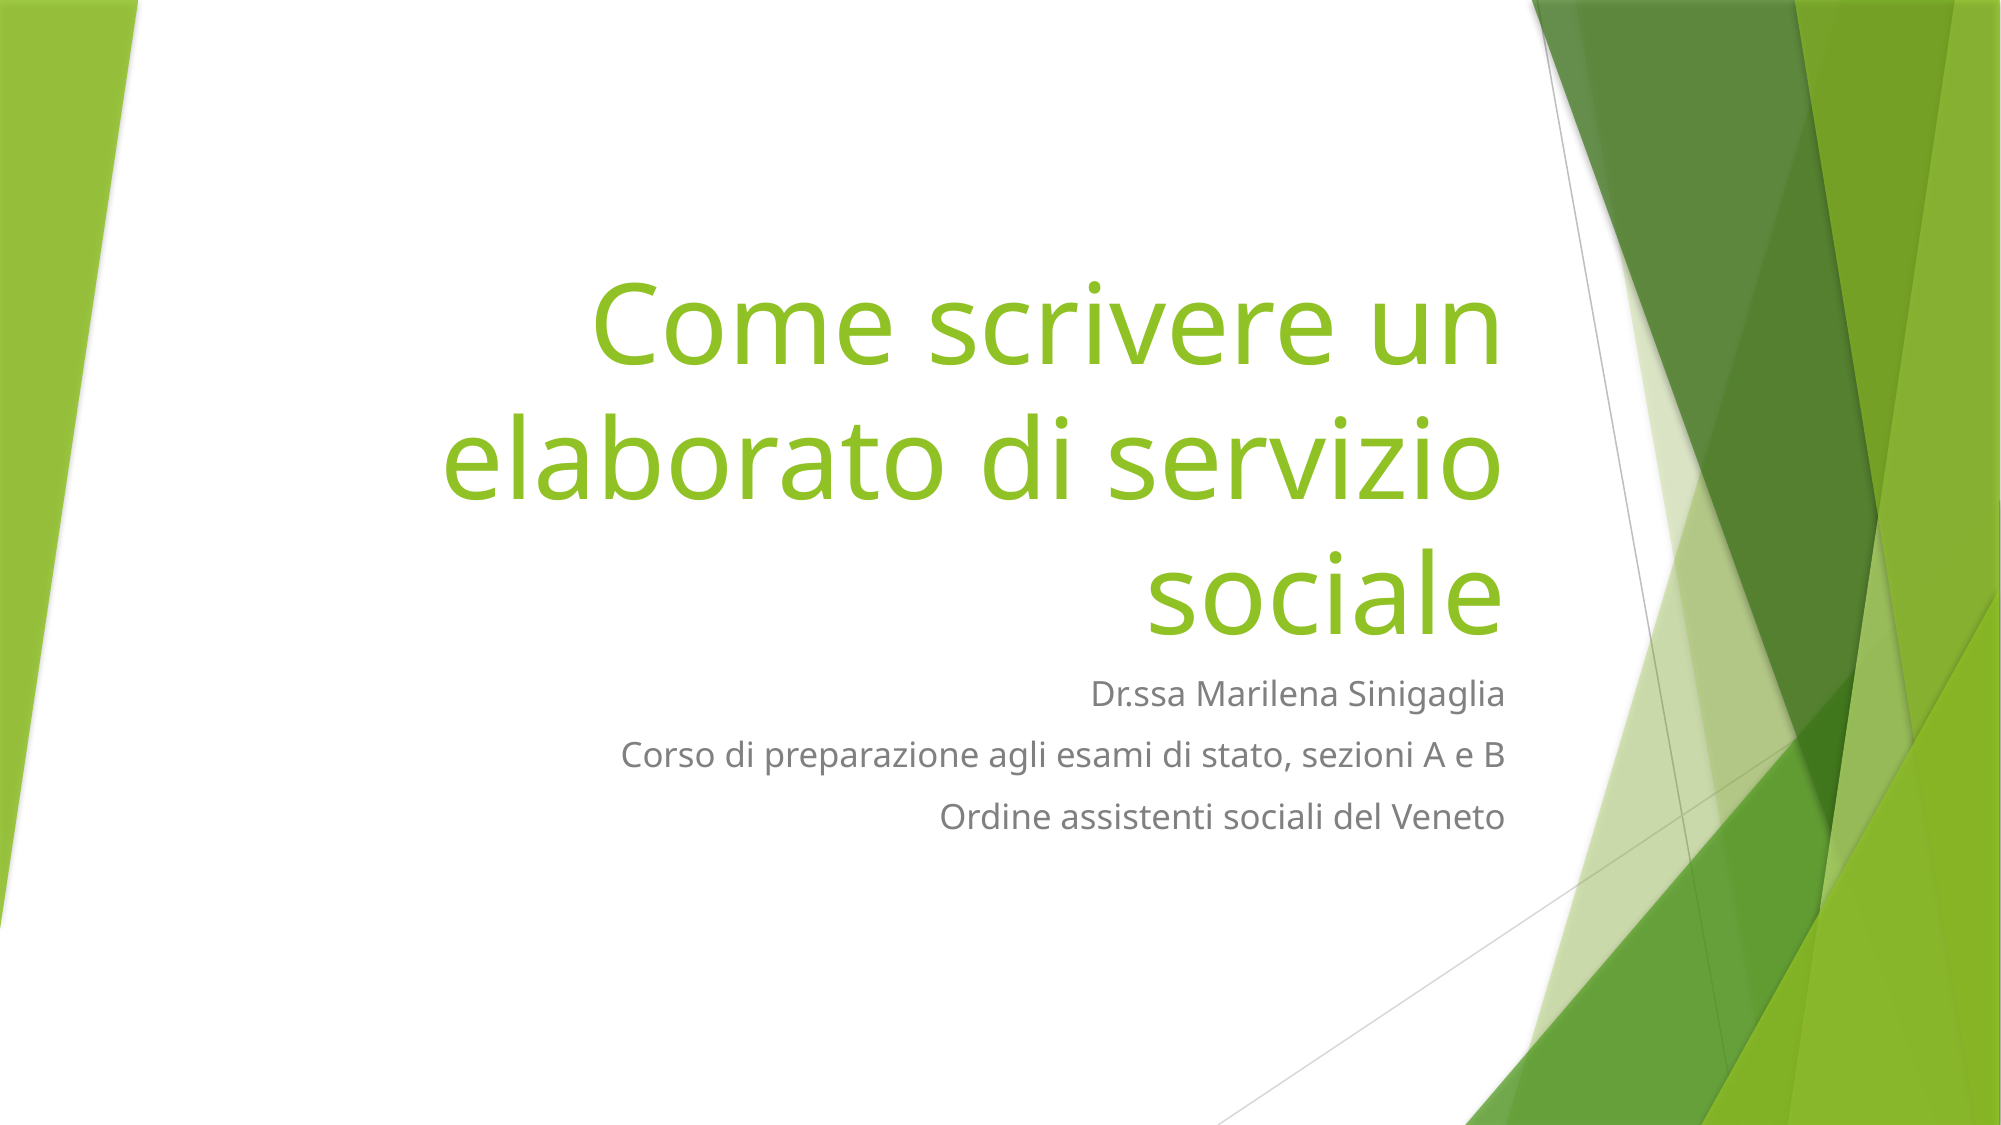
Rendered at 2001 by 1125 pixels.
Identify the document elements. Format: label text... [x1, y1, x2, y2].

title Come scrivere un elaborato di servizio sociale [247, 394, 1522, 664]
subtitle Dr.ssa Marilena Sinigaglia Corso di preparazione agli esami di stato, sezioni A e B Ordine assistenti sociali del Veneto [247, 664, 1522, 845]
